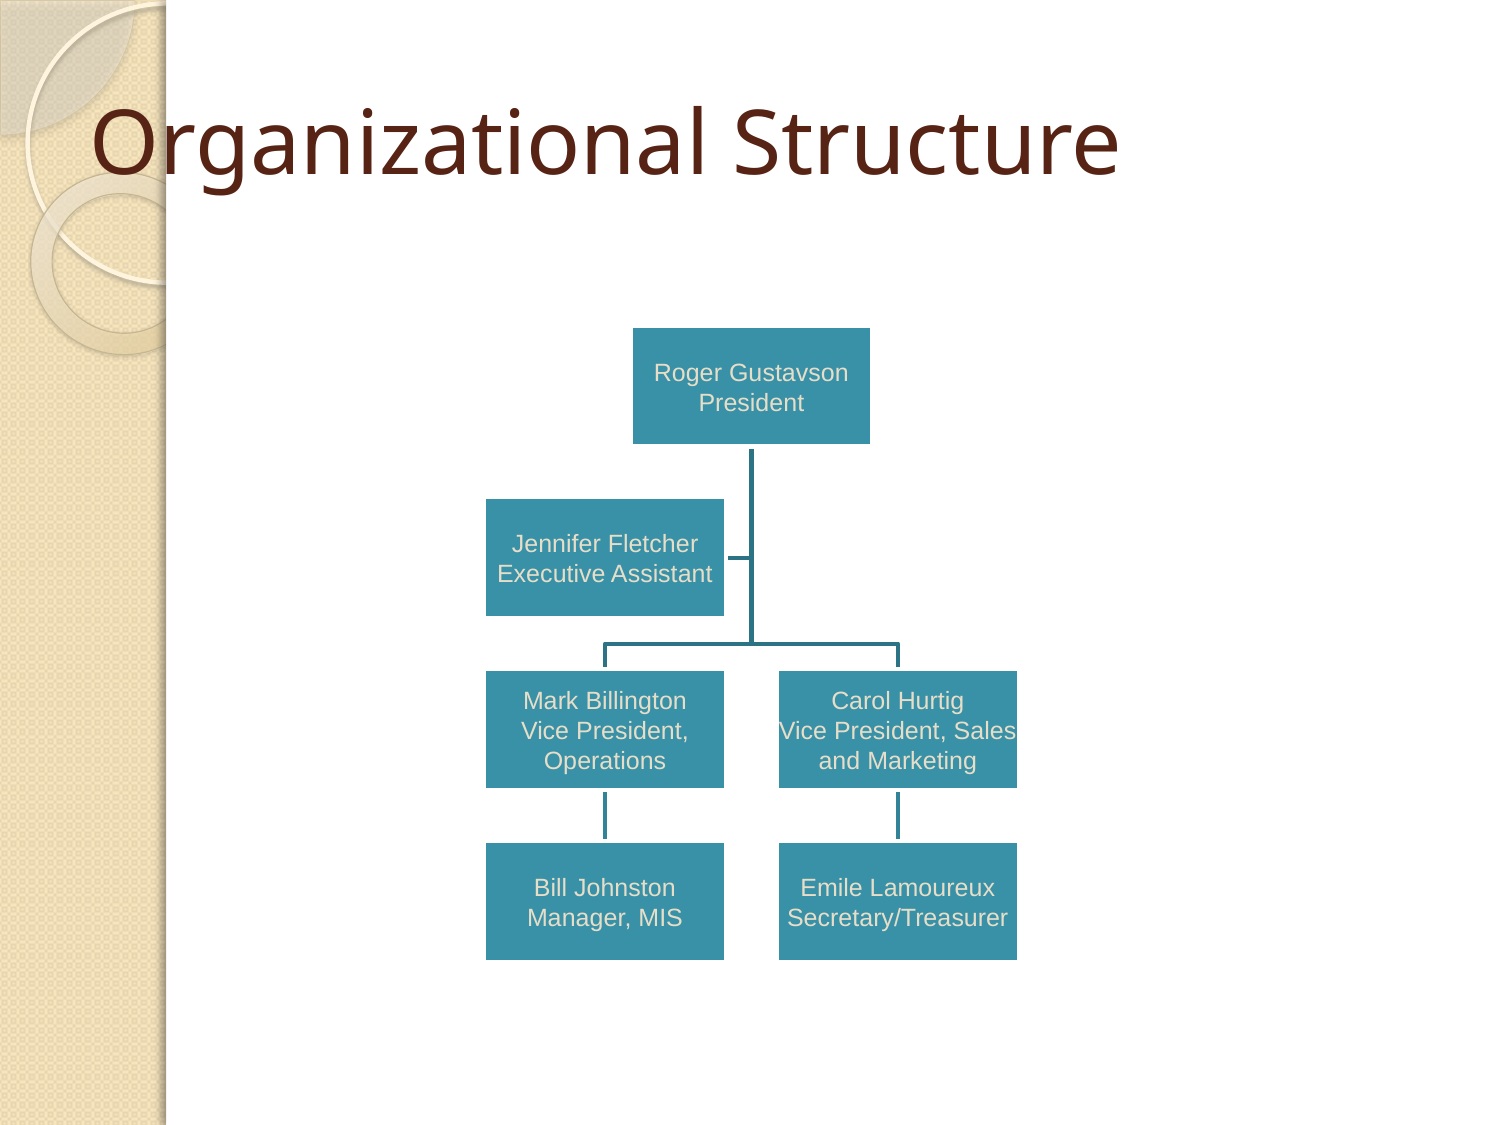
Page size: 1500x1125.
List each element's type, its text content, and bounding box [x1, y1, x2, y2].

title Organizational Structure [75, 45, 1425, 233]
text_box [74, 324, 1429, 963]
